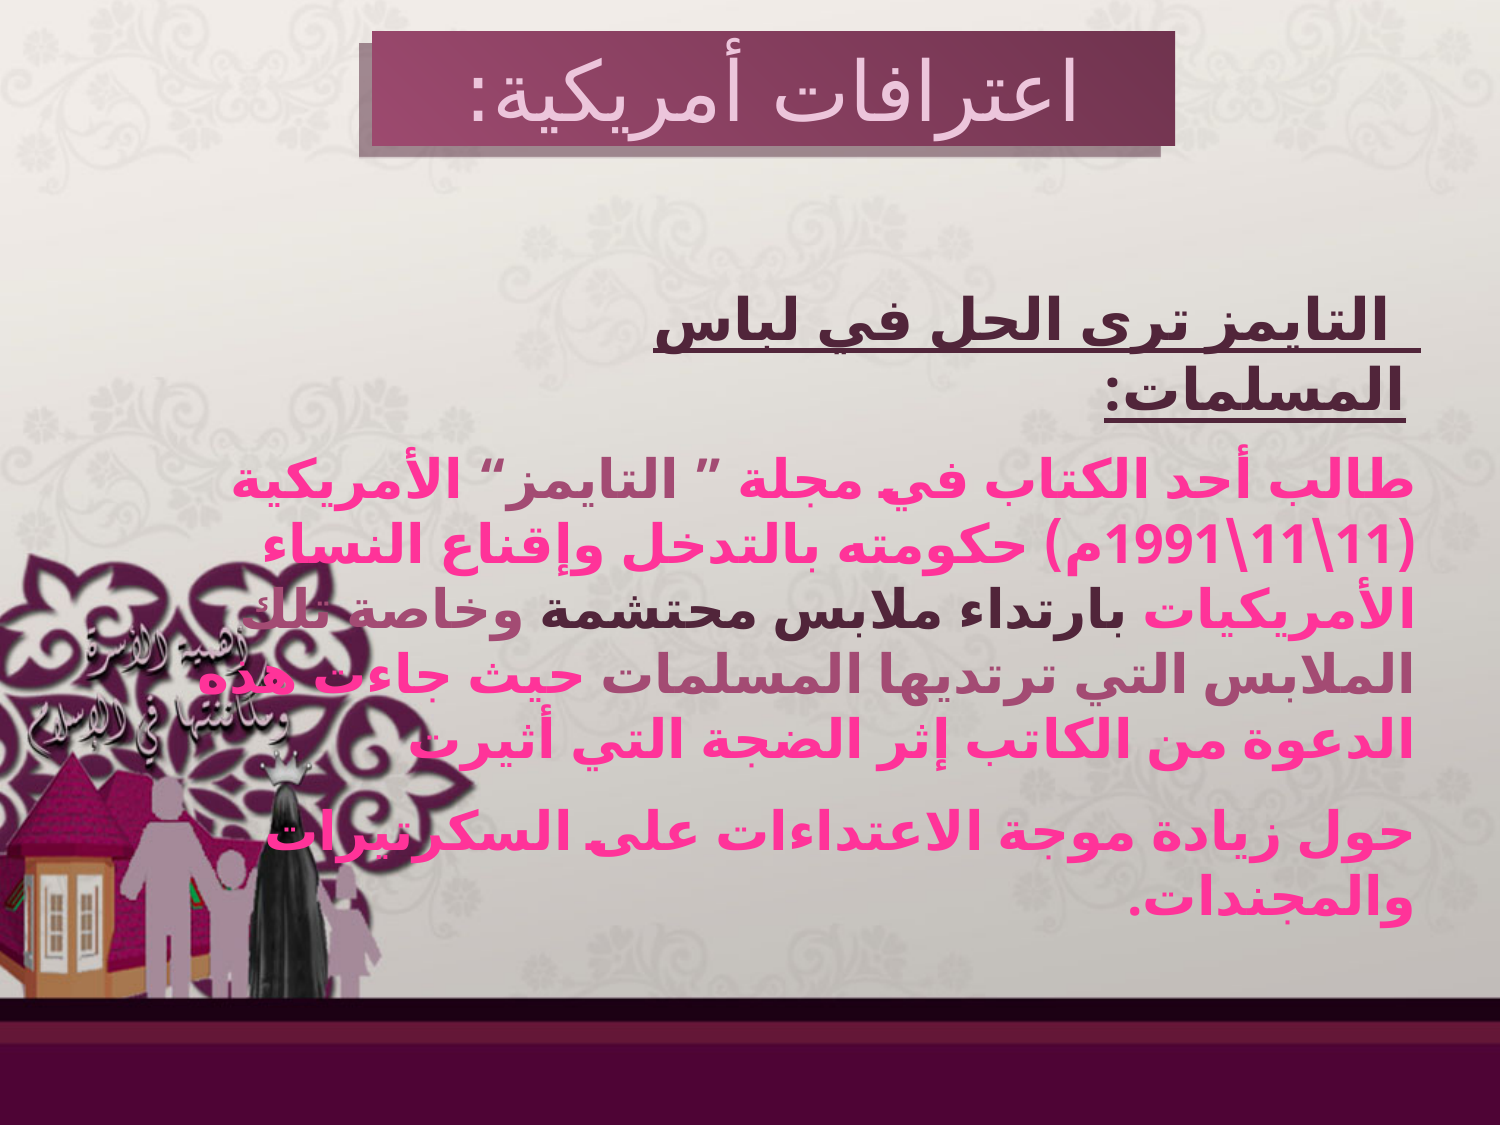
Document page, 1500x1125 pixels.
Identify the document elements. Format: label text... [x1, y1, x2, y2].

picture [0, 0, 1500, 1125]
text_box طالب أحد الكتاب في مجلة ” التايمز“ الأمريكية (11\11\1991م) حكومته بالتدخل وإقناع النساء الأمريكيات بارتداء ملابس محتشمة وخاصة تلك الملابس التي ترتديها المسلمات حيث جاءت هذه الدعوة من الكاتب إثر الضجة التي أثيرت حول زيادة موجة الاعتداءات على السكرتيرات والمجندات. [87, 437, 1432, 935]
text_box اعترافات أمريكية: [372, 31, 1176, 146]
text_box التايمز ترى الحل في لباس المسلمات: [537, 274, 1421, 430]
